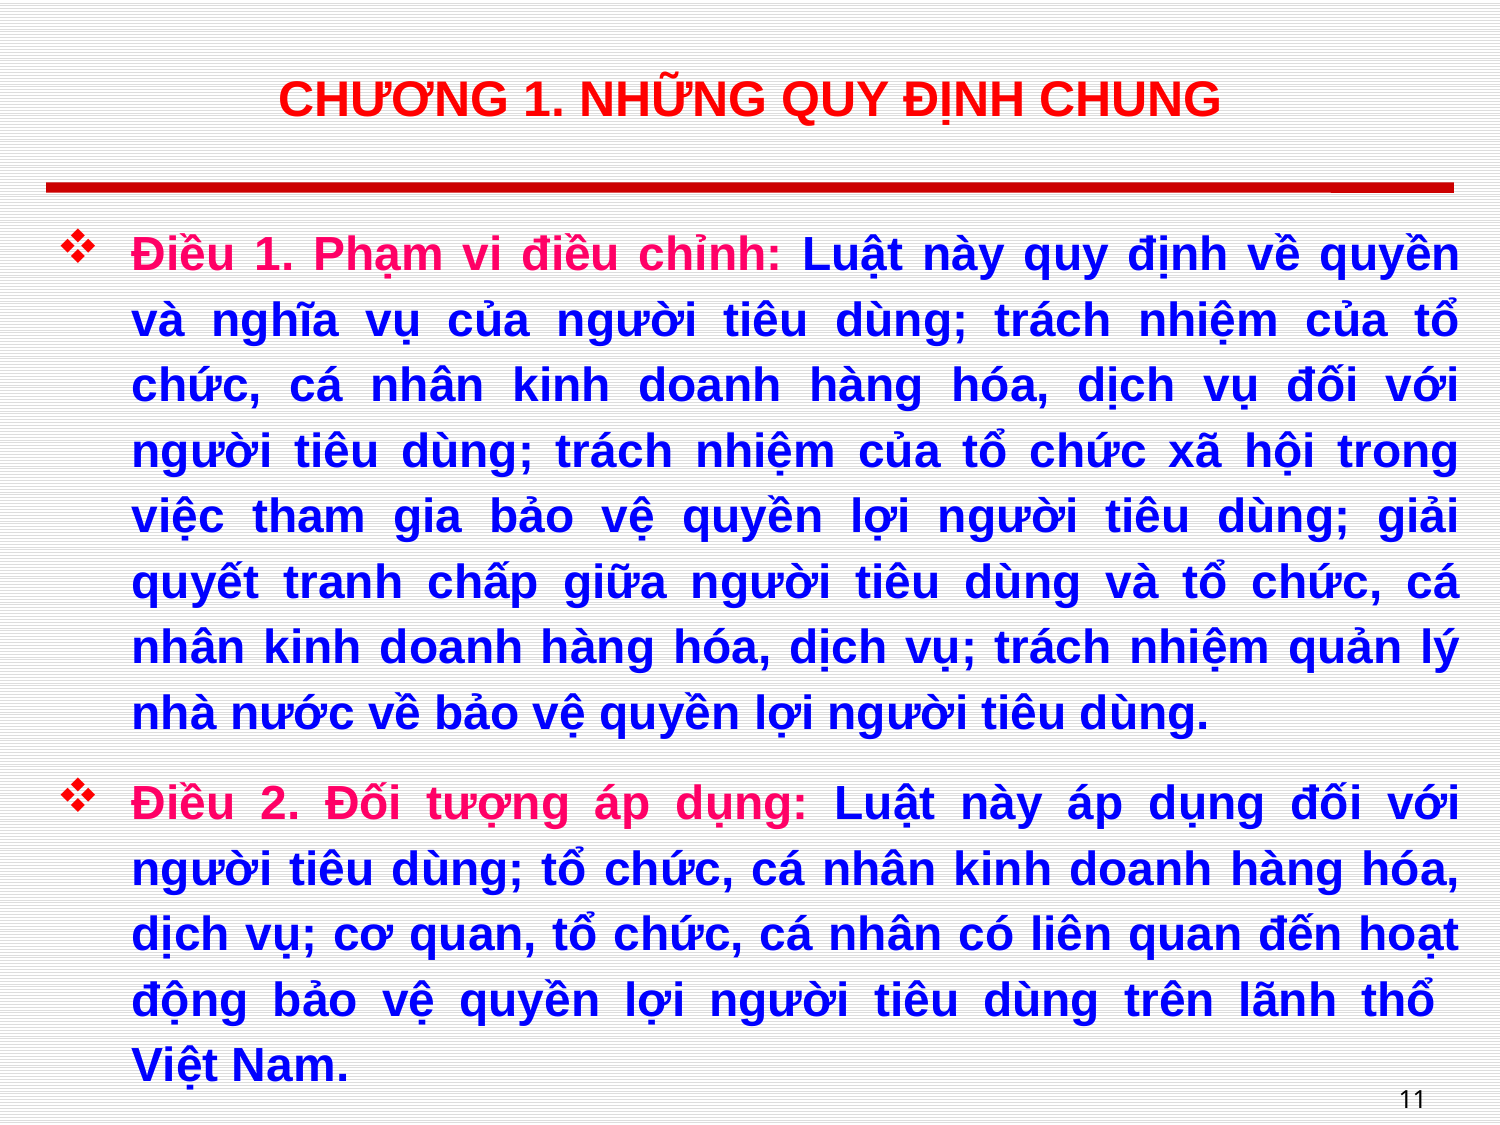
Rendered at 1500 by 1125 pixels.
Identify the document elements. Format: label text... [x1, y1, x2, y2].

text_box Điều 1. Phạm vi điều chỉnh: Luật này quy định về quyền và nghĩa vụ của người tiêu dùng; trách nhiệm của tổ chức, cá nhân kinh doanh hàng hóa, dịch vụ đối với người tiêu dùng; trách nhiệm của tổ chức xã hội trong việc tham gia bảo vệ quyền lợi người tiêu dùng; giải quyết tranh chấp giữa người tiêu dùng và tổ chức, cá nhân kinh doanh hàng hóa, dịch vụ; trách nhiệm quản lý nhà nước về bảo vệ quyền lợi người tiêu dùng. Điều 2. Đối tượng áp dụng: Luật này áp dụng đối với người tiêu dùng; tổ chức, cá nhân kinh doanh hàng hóa, dịch vụ; cơ quan, tổ chức, cá nhân có liên quan đến hoạt động bảo vệ quyền lợi người tiêu dùng trên lãnh thổ Việt Nam. [23, 199, 1477, 1088]
title CHƯƠNG 1. NHỮNG QUY ĐỊNH CHUNG [38, 12, 1463, 175]
